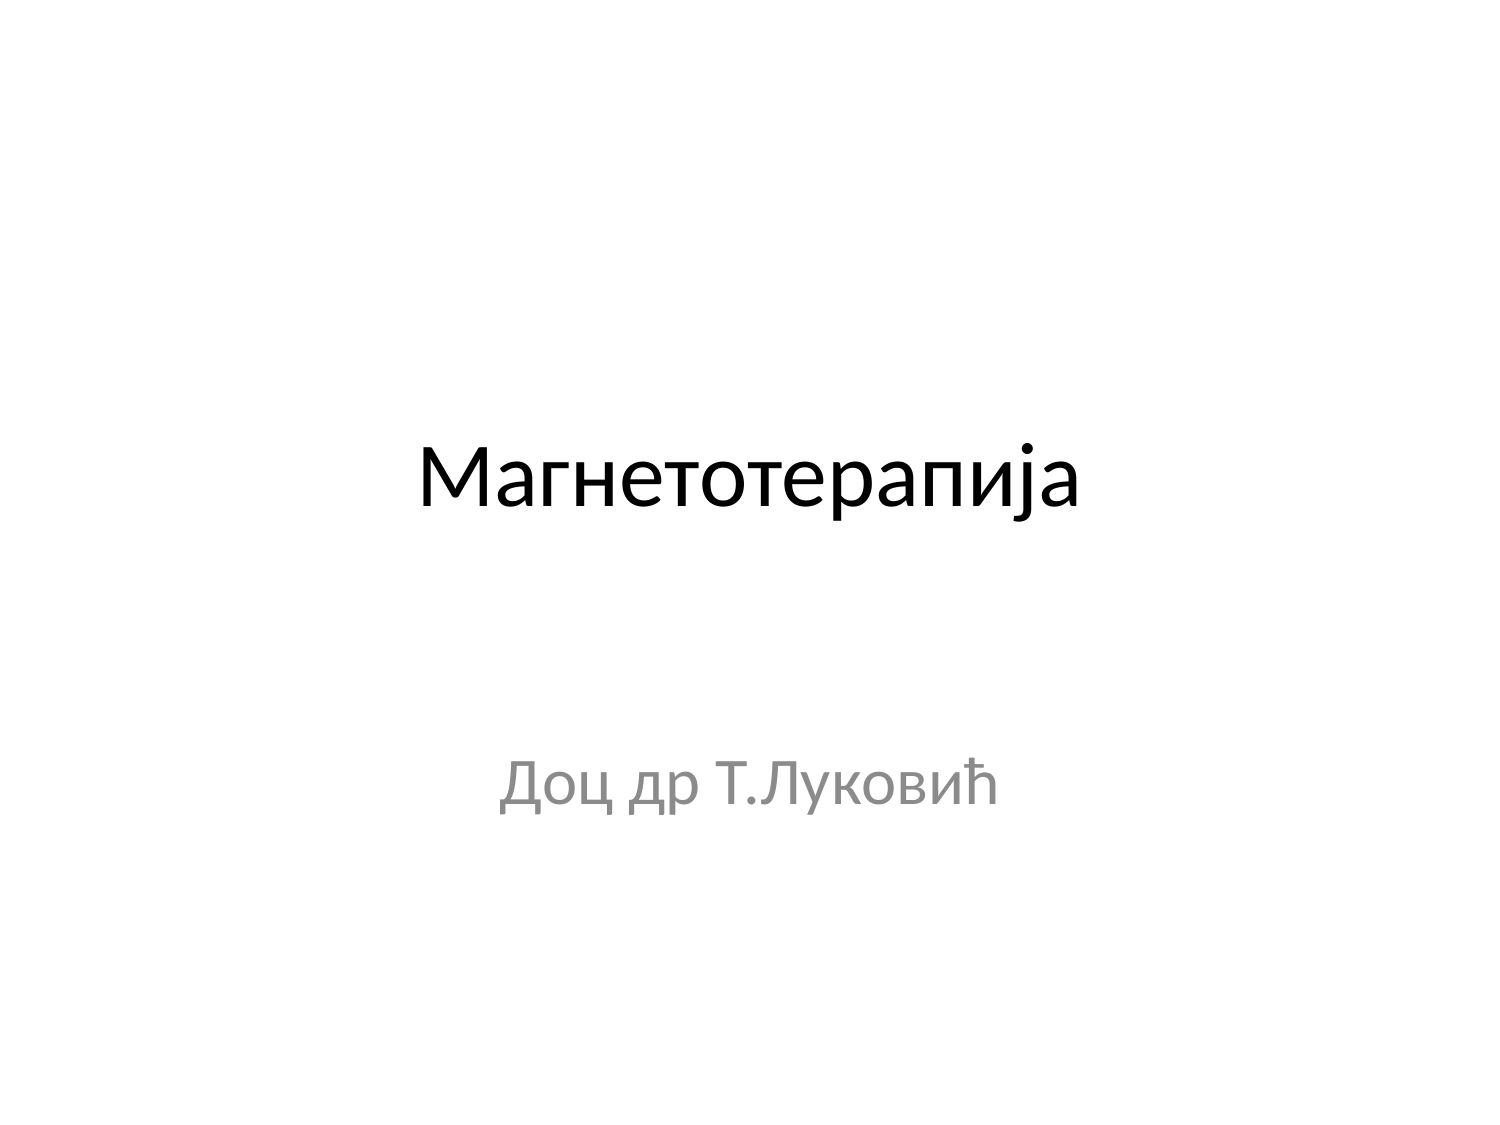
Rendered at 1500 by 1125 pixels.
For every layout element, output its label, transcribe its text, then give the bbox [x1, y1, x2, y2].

subtitle Доц др Т.Луковић [225, 637, 1275, 925]
title Магнетотерапија [112, 349, 1388, 591]
